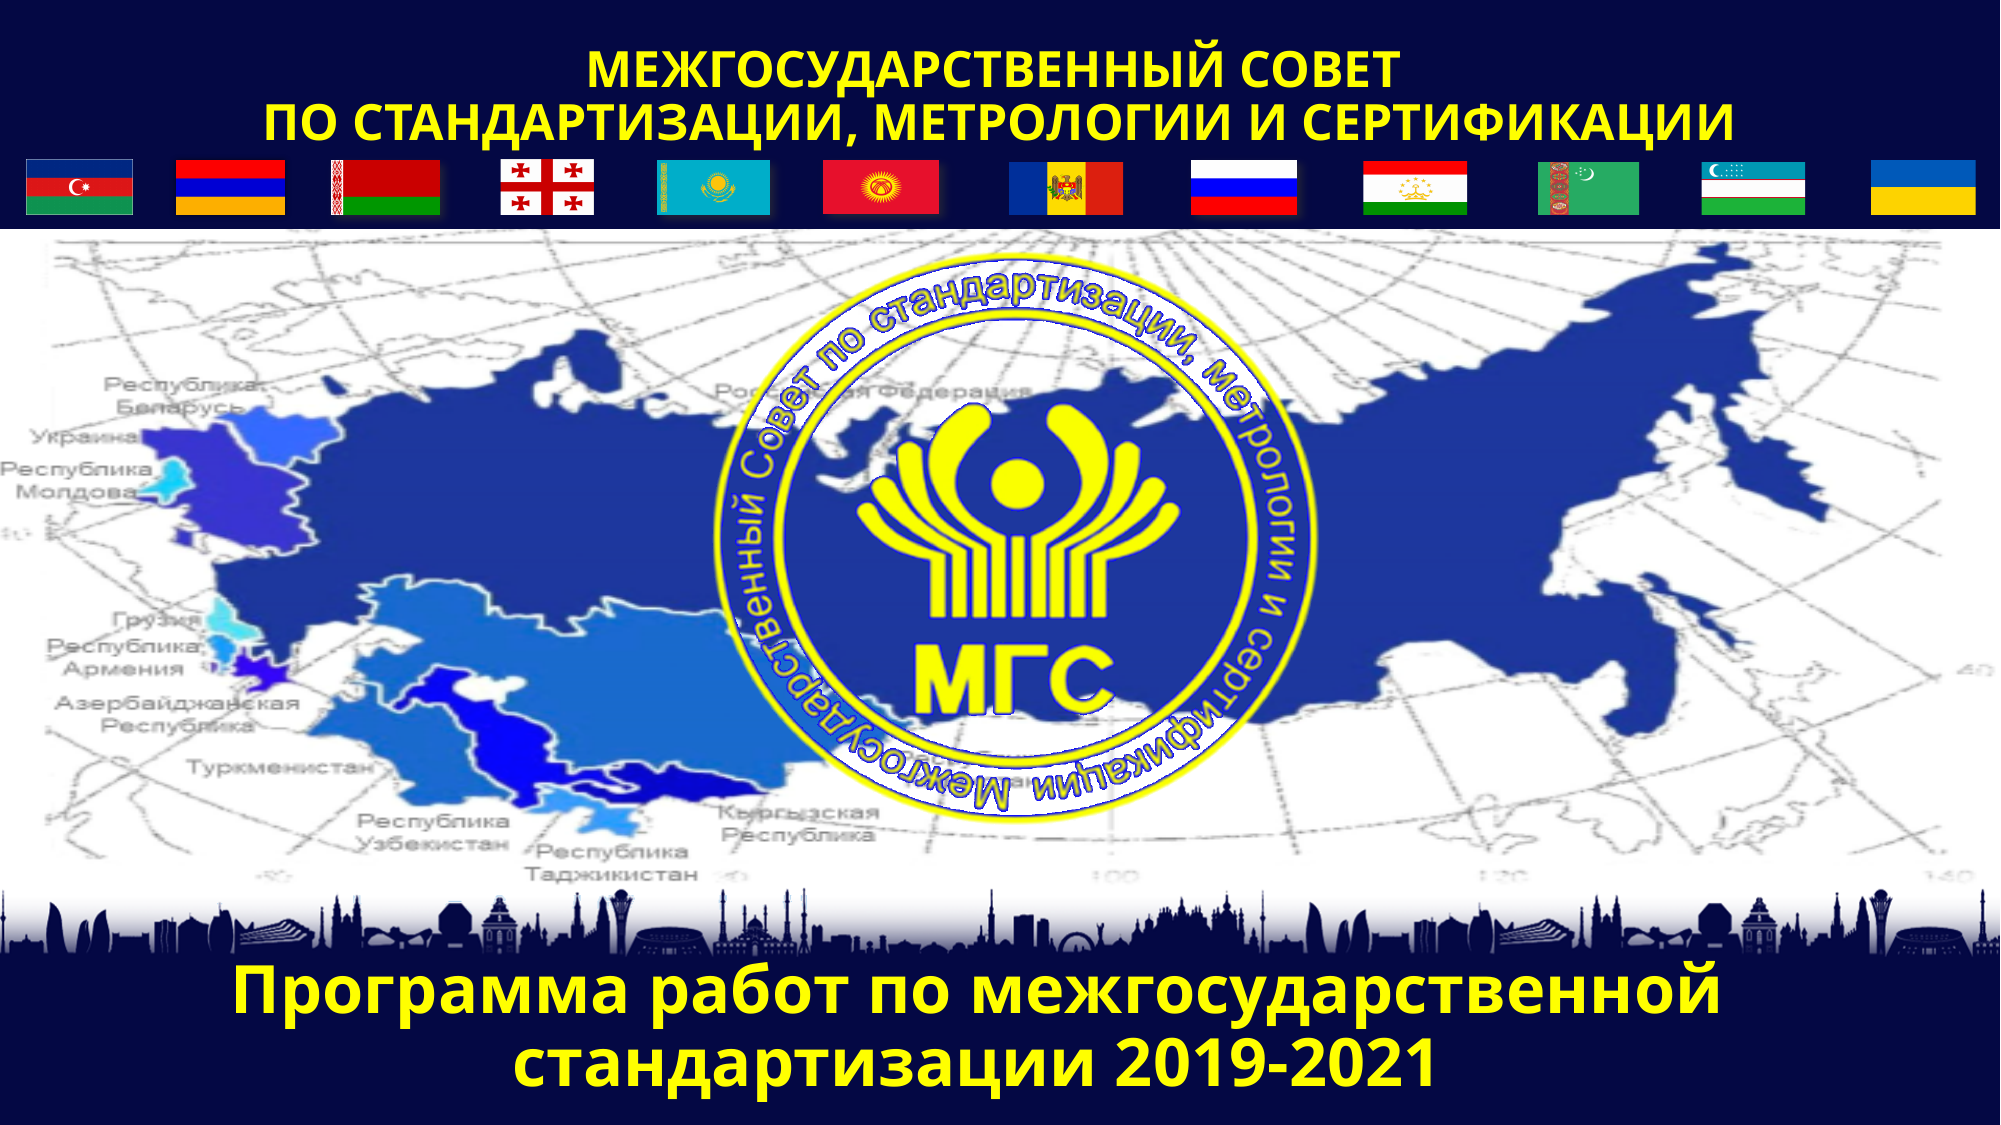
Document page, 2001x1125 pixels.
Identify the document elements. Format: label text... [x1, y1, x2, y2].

picture [0, 149, 2000, 987]
text_box Программа работ по межгосударственной стандартизации 2019-2021 [0, 987, 1955, 1065]
text_box МЕЖГОСУДАРСТВЕННЫЙ СОВЕТ ПО СТАНДАРТИЗАЦИИ, МЕТРОЛОГИИ И СЕРТИФИКАЦИИ [0, 0, 2000, 187]
text_box [0, 985, 2000, 1125]
